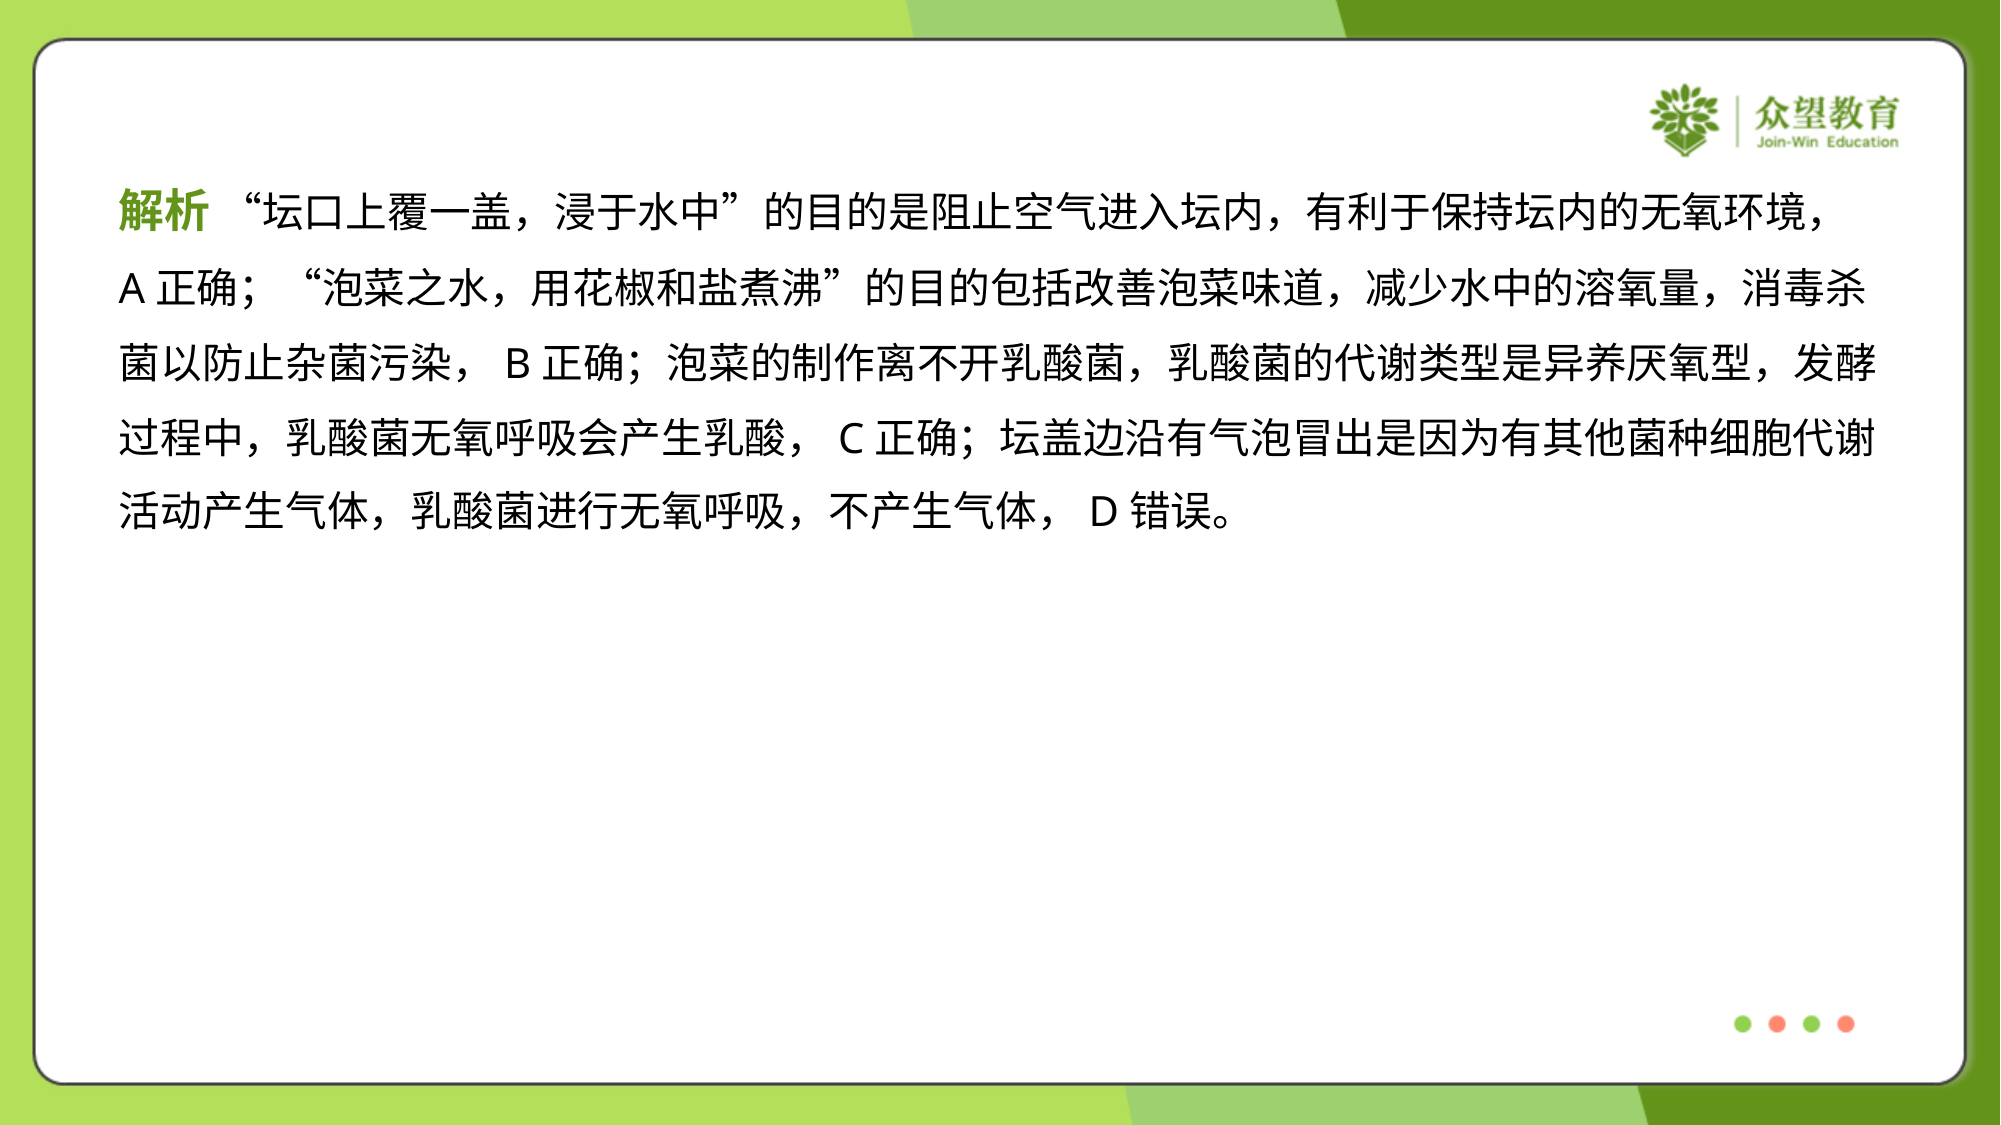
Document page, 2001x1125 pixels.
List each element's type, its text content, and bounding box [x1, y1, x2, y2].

text_box 解析 “坛口上覆一盖，浸于水中”的目的是阻止空气进入坛内，有利于保持坛内的无氧环境， A正确；“泡菜之水，用花椒和盐煮沸”的目的包括改善泡菜味道，减少水中的溶氧量，消毒杀 菌以防止杂菌污染，B正确；泡菜的制作离不开乳酸菌，乳酸菌的代谢类型是异养厌氧型，发酵 过程中，乳酸菌无氧呼吸会产生乳酸，C正确；坛盖边沿有气泡冒出是因为有其他菌种细胞代谢 活动产生气体，乳酸菌进行无氧呼吸，不产生气体，D错误。 [118, 159, 1883, 527]
picture [0, 0, 2000, 1125]
